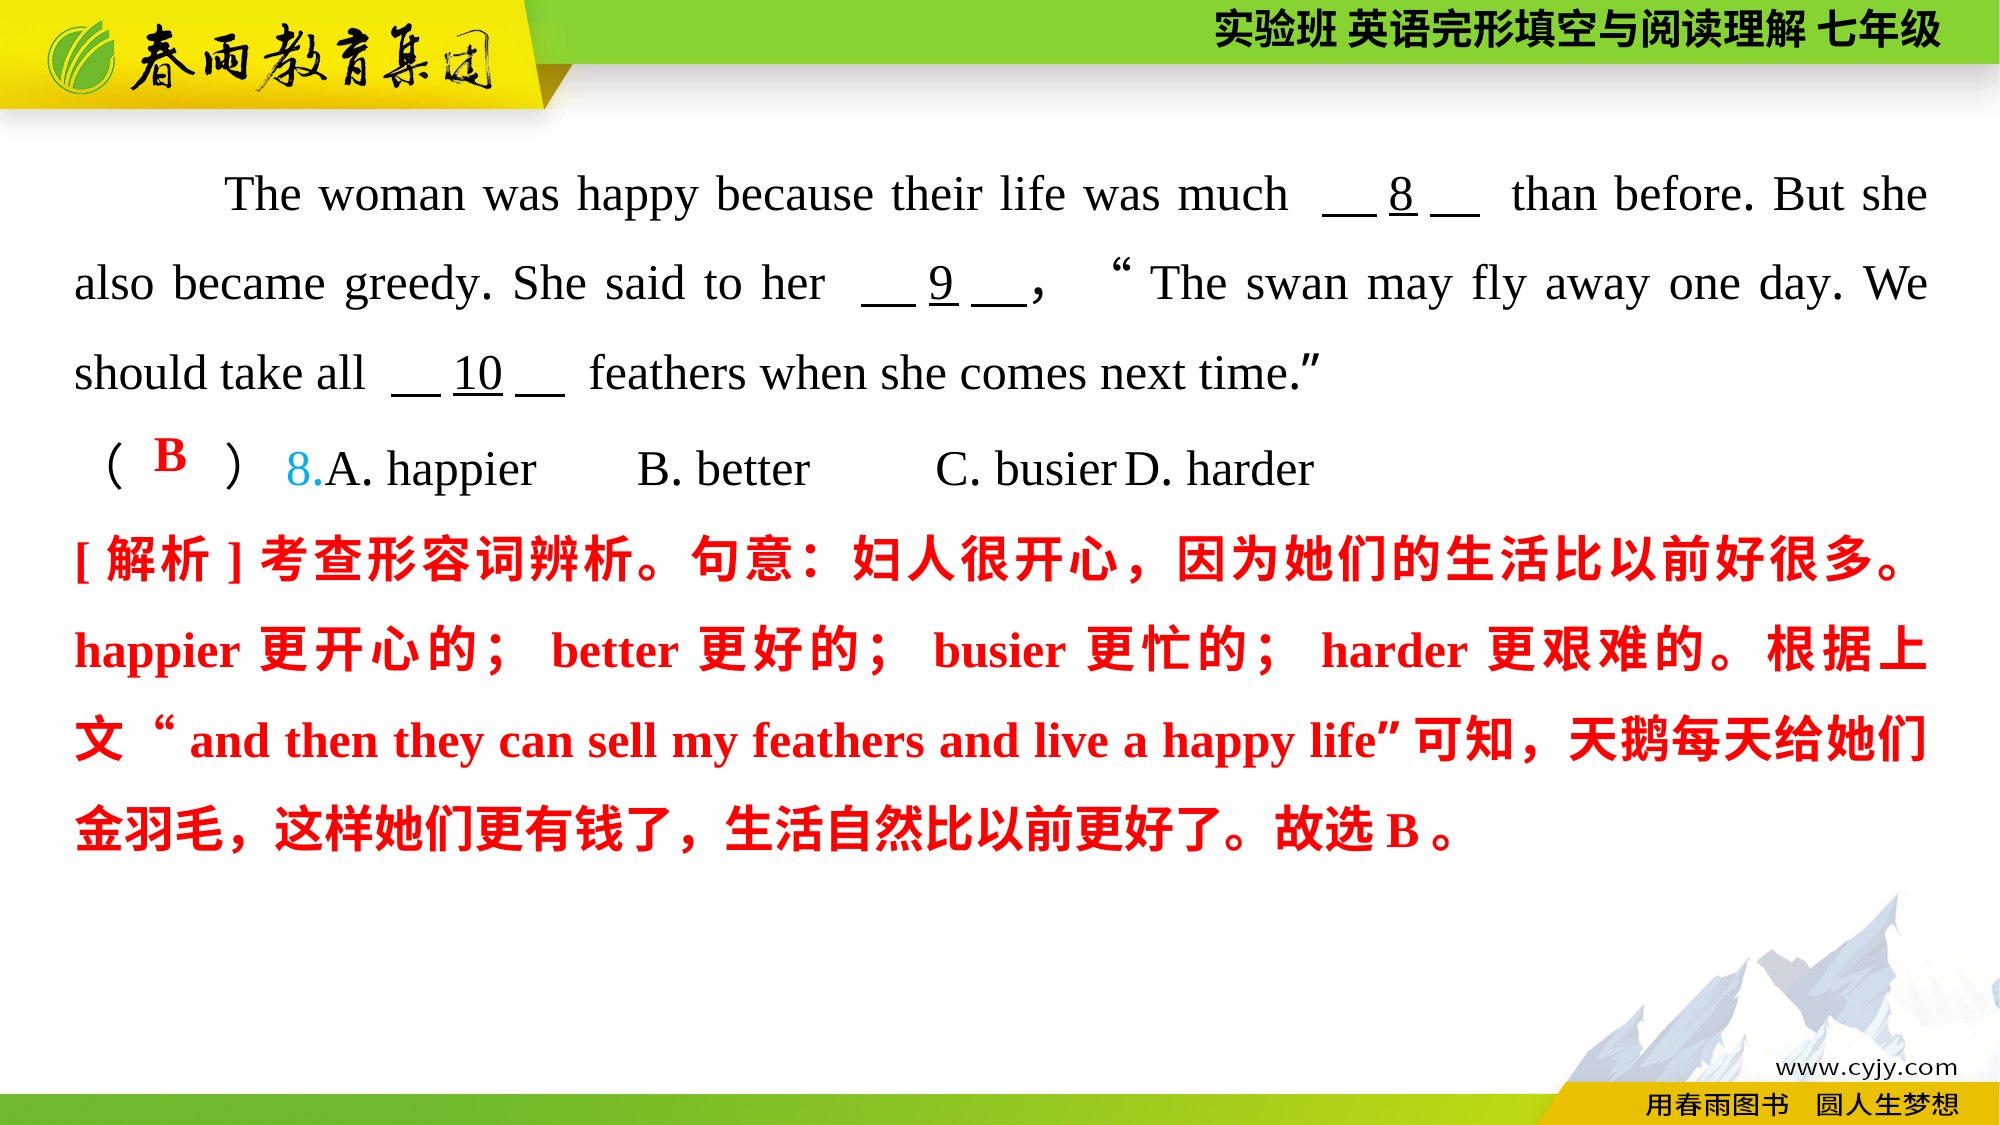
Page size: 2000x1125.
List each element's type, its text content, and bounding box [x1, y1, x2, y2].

picture [0, 0, 2000, 1125]
text_box B [138, 413, 202, 489]
list The woman was happy because their life was much 8 than before. But she also became greedy. She said to her 9 ，“The swan may fly away one day. We should take all 10 feathers when she comes next time.” [59, 122, 1944, 397]
text_box （ ）8.A. happier B. better C. busier D. harder [59, 397, 1944, 490]
text_box [解析]考查形容词辨析。句意：妇人很开心，因为她们的生活比以前好很多。 happier更开心的；better更好的；busier更忙的；harder更艰难的。根据上文“and then they can sell my feathers and live a happy life”可知，天鹅每天给她们金羽毛，这样她们更有钱了，生活自然比以前更好了。故选B。 [59, 490, 1944, 865]
